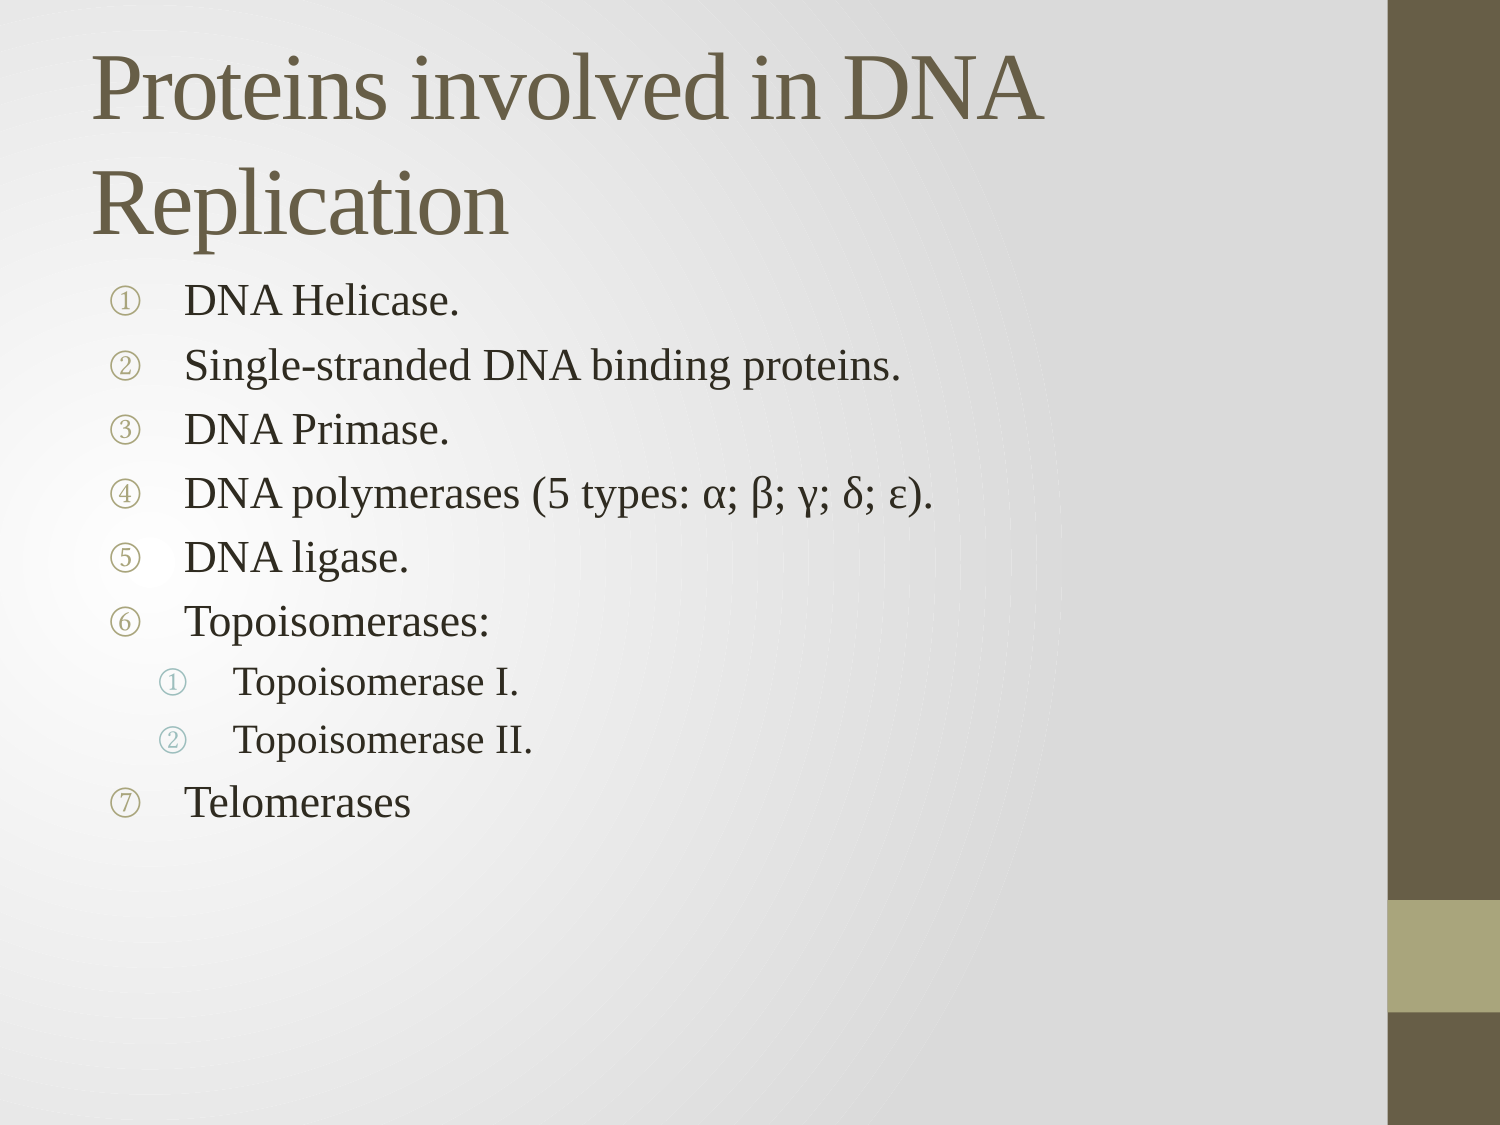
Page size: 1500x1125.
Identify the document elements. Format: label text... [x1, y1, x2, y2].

title Proteins involved in DNA Replication [75, 45, 1325, 233]
list DNA Helicase. Single-stranded DNA binding proteins. DNA Primase. DNA polymerases (5 types: α; β; γ; δ; ε). DNA ligase. Topoisomerases: Topoisomerase I. Topoisomerase II. Telomerases [75, 262, 1325, 1050]
